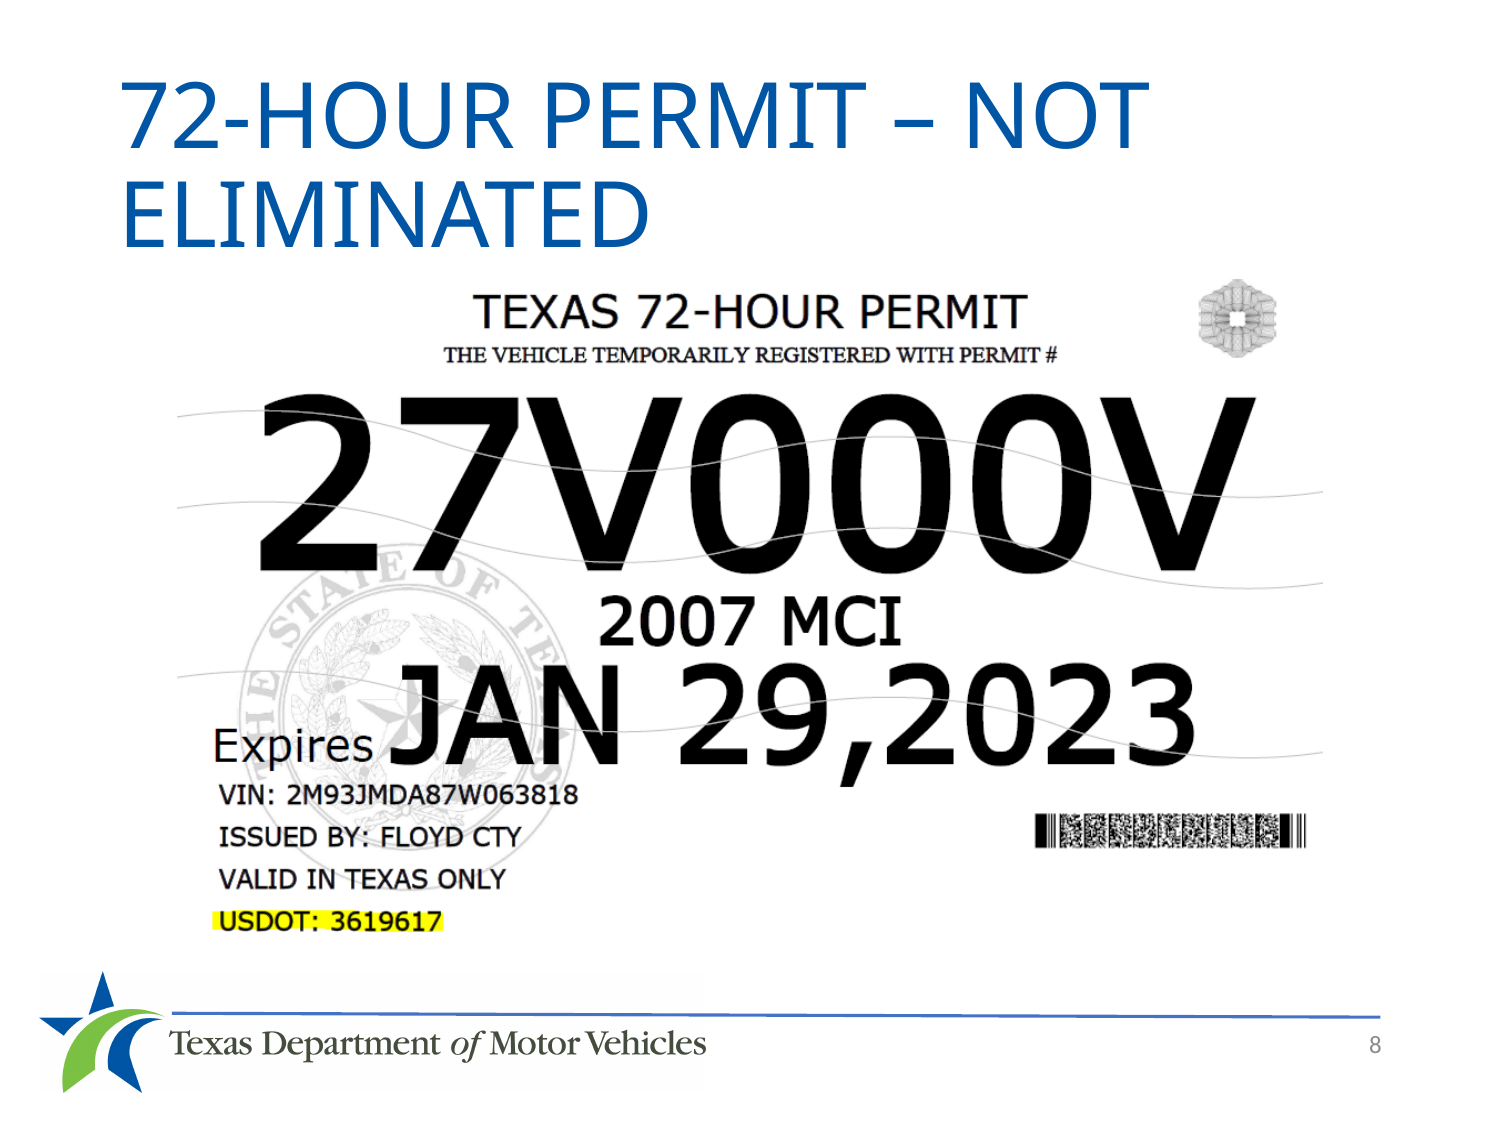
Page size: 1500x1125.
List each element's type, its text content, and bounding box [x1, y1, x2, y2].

title 72-Hour Permit – NOT ELIMINATED [103, 59, 1397, 278]
picture [177, 254, 1323, 940]
slide_number 8 [1059, 1013, 1397, 1074]
picture [39, 971, 706, 1093]
